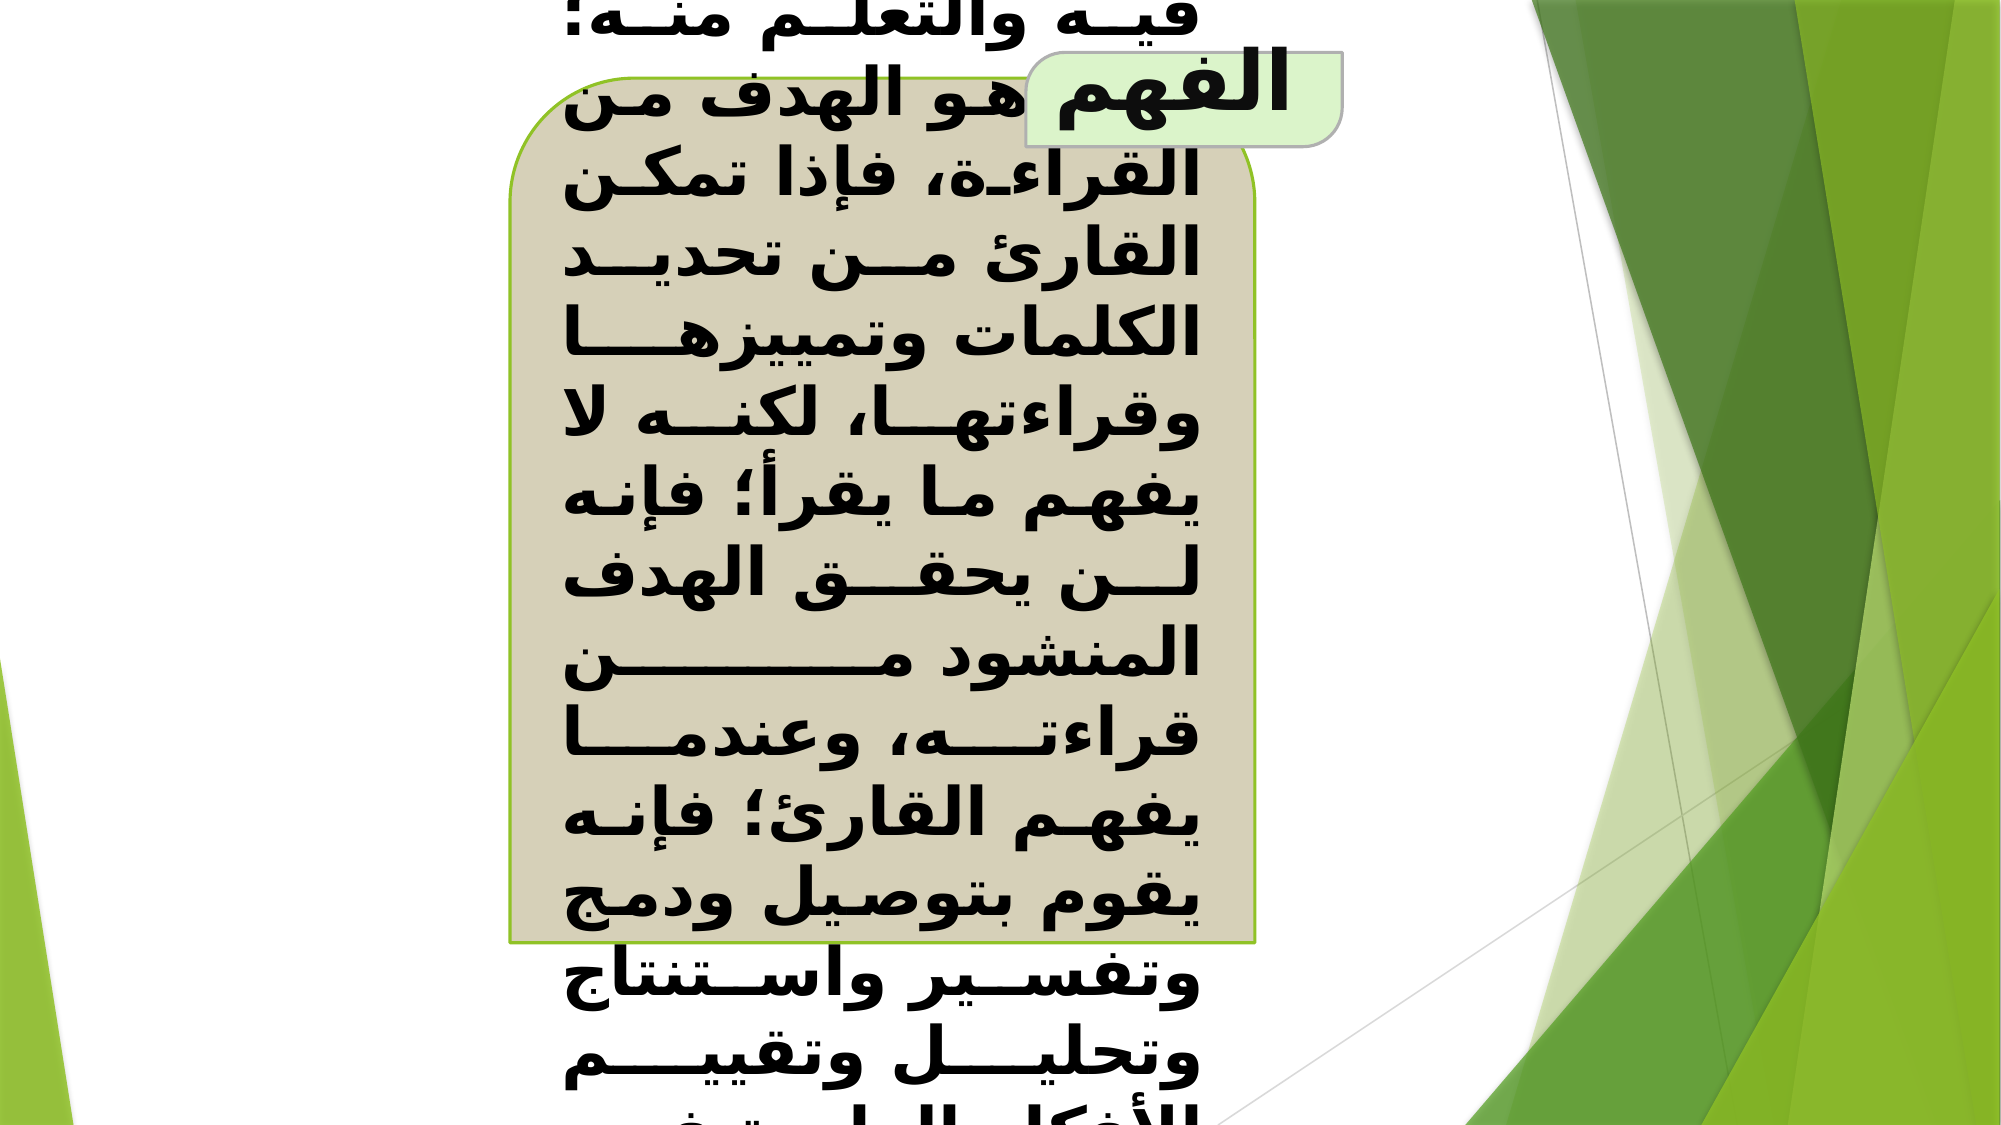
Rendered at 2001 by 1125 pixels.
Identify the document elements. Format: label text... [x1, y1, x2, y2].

text_box هو القدرة على فهم النص والتأمل فيه والتعلم منه؛ وهذا هو الهدف من القراءة، فإذا تمكن القارئ من تحديد الكلمات وتمييزها وقراءتها، لكنه لا يفهم ما يقرأ؛ فإنه لن يحقق الهدف المنشود من قراءته، وعندما يفهم القارئ؛ فإنه يقوم بتوصيل ودمج وتفسير واستنتاج وتحليل وتقييم الأفكار الواردة في النص. [508, 76, 1257, 945]
text_box الفهم [1024, 50, 1344, 149]
